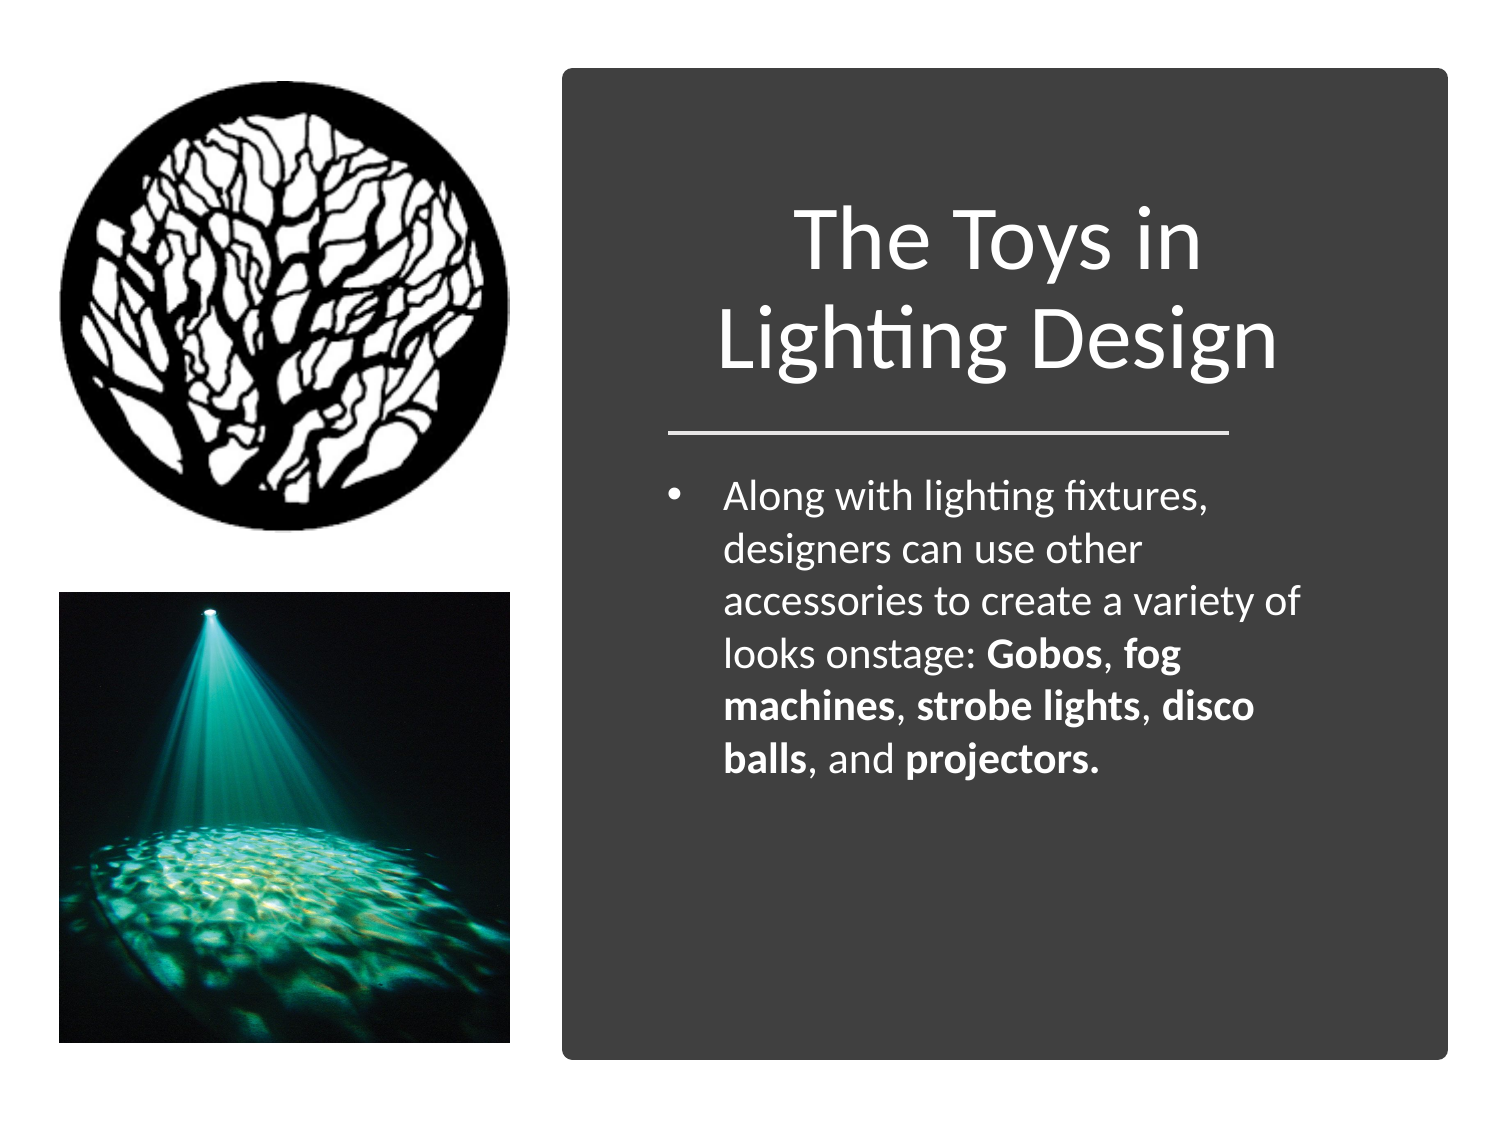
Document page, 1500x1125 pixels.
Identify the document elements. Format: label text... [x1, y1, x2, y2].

title The Toys in Lighting Design [651, 172, 1346, 407]
list Along with lighting fixtures, designers can use other accessories to create a variety of looks onstage: Gobos, fog machines, strobe lights, disco balls, and projectors. [651, 459, 1359, 950]
picture [59, 592, 511, 1044]
text_box [570, 76, 1440, 1051]
picture [59, 81, 511, 533]
